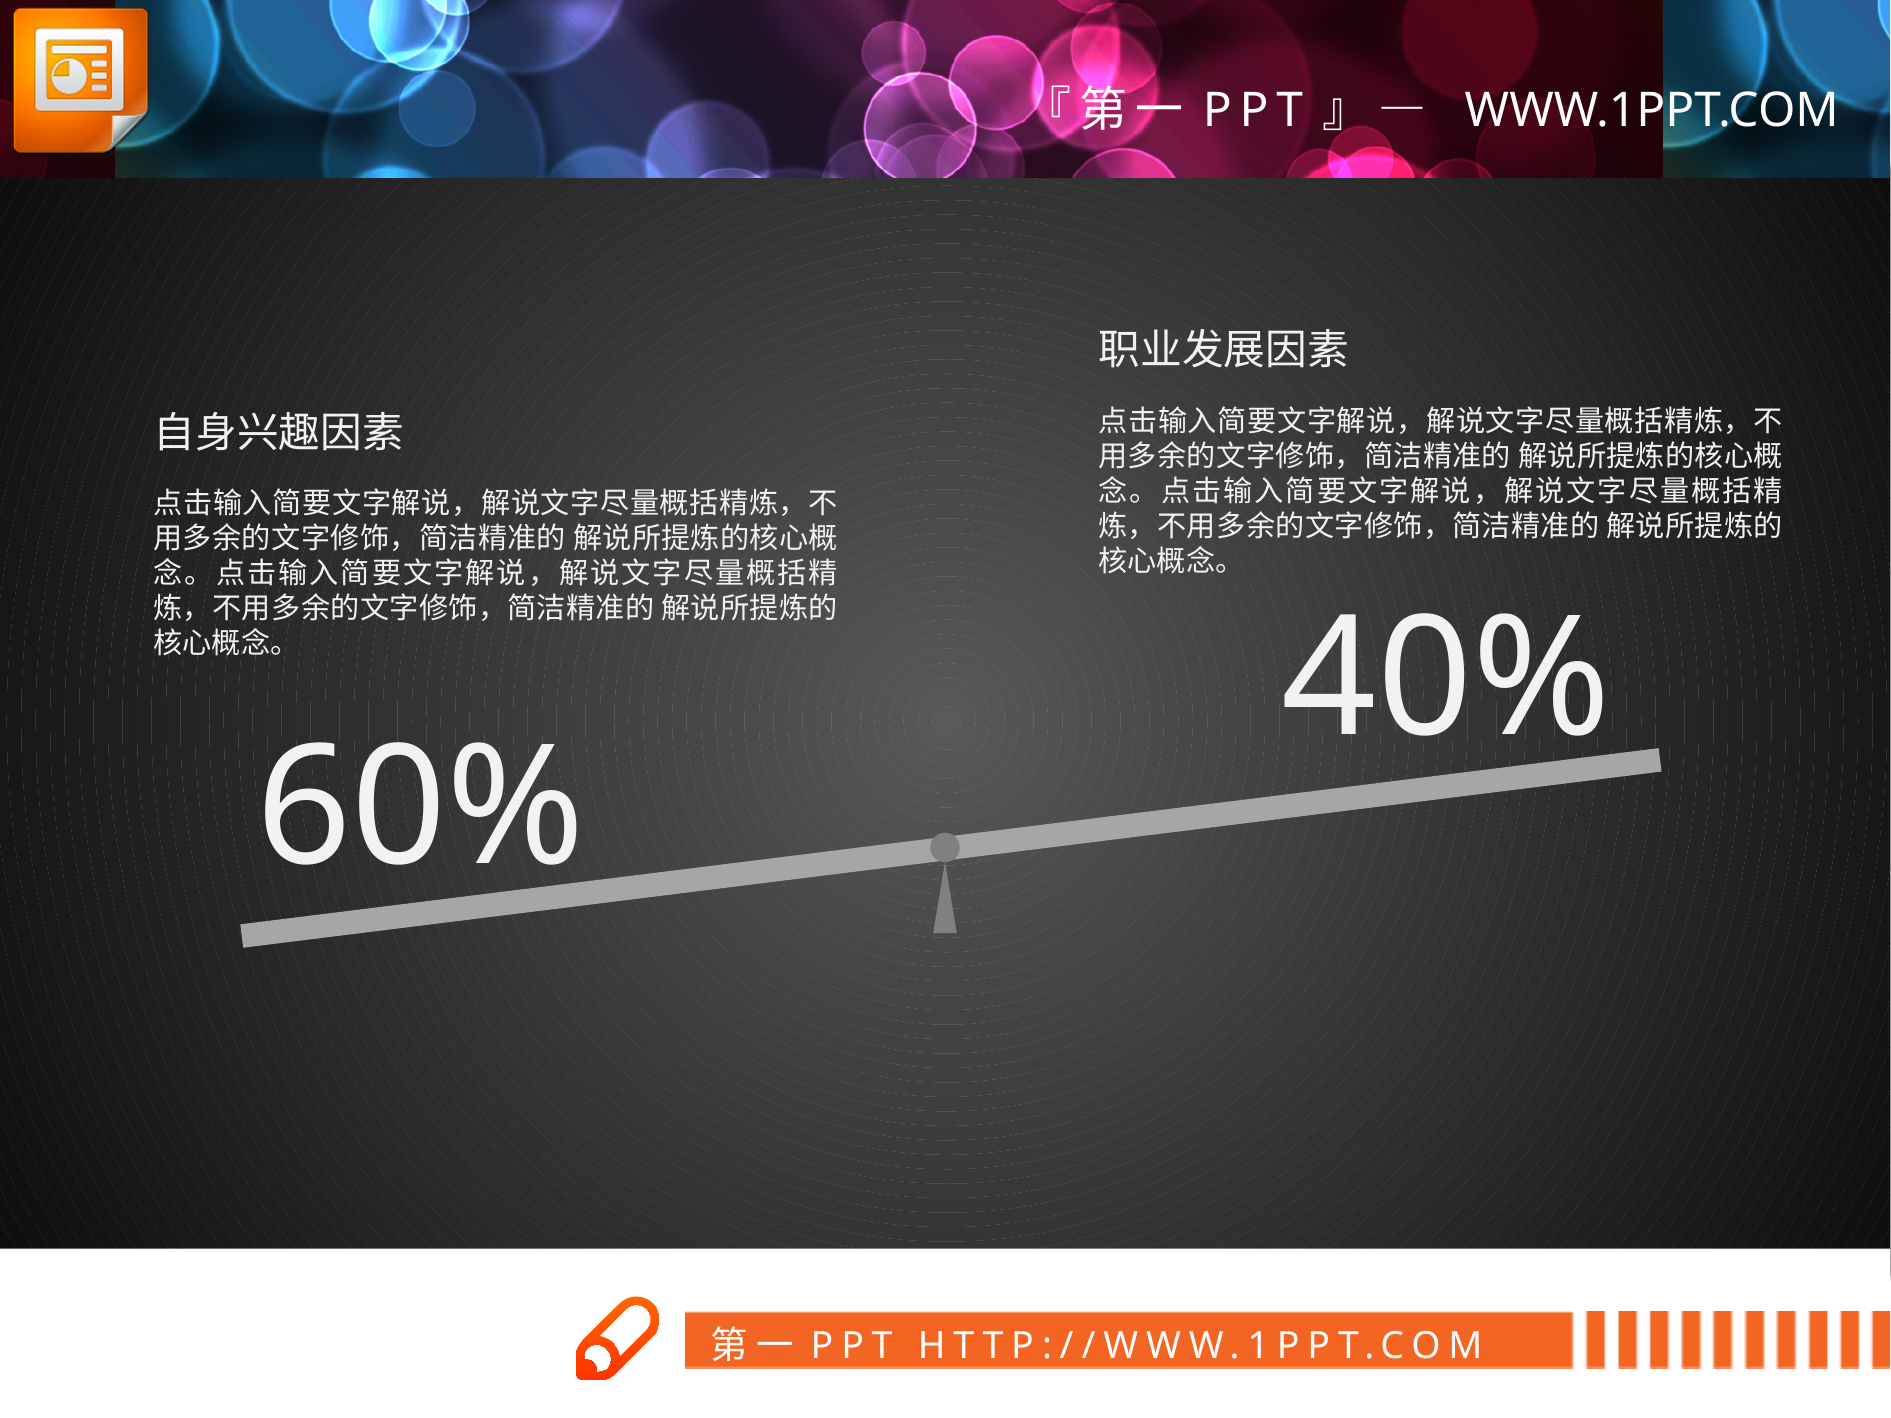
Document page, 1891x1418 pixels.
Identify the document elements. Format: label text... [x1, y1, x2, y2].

picture [685, 1311, 1891, 1369]
text_box 60% [240, 689, 601, 831]
text_box 职业发展因素 [1098, 322, 1437, 373]
text_box 点击输入简要文字解说，解说文字尽量概括精炼，不用多余的文字修饰，简洁精准的 解说所提炼的核心概念。点击输入简要文字解说，解说文字尽量概括精炼，不用多余的文字修饰，简洁精准的 解说所提炼的核心概念。 [153, 484, 839, 660]
text_box 点击输入简要文字解说，解说文字尽量概括精炼，不用多余的文字修饰，简洁精准的 解说所提炼的核心概念。点击输入简要文字解说，解说文字尽量概括精炼，不用多余的文字修饰，简洁精准的 解说所提炼的核心概念。 [1098, 402, 1784, 577]
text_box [236, 832, 1666, 934]
text_box 自身兴趣因素 [153, 405, 492, 456]
picture [0, 0, 1891, 178]
text_box 40% [1266, 577, 1627, 775]
